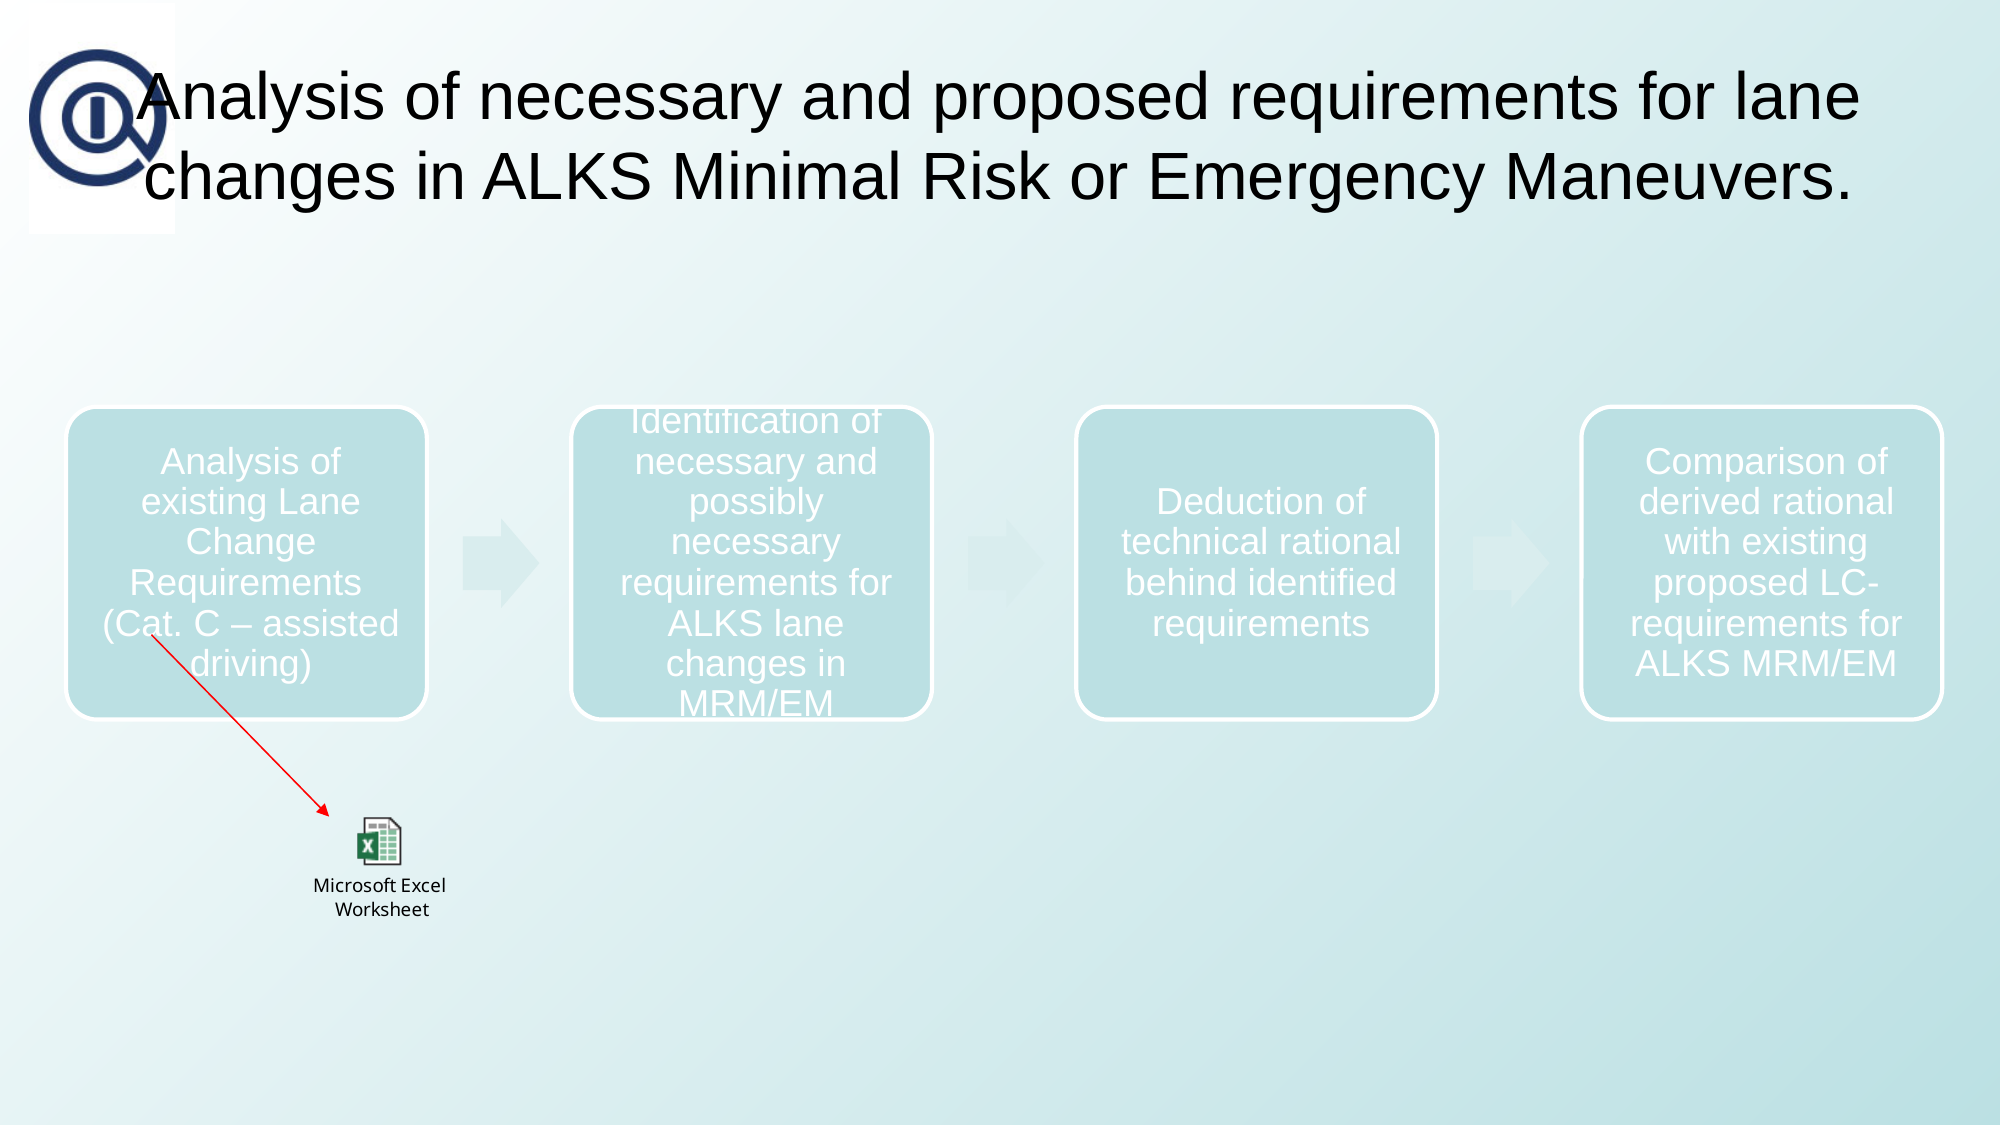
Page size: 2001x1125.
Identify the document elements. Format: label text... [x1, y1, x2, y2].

picture [29, 3, 175, 234]
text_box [151, 634, 330, 817]
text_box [64, 317, 1944, 809]
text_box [306, 816, 458, 944]
title Analysis of necessary and proposed requirements for lane changes in ALKS Minimal Risk or Emergency Maneuvers. [99, 45, 1900, 233]
